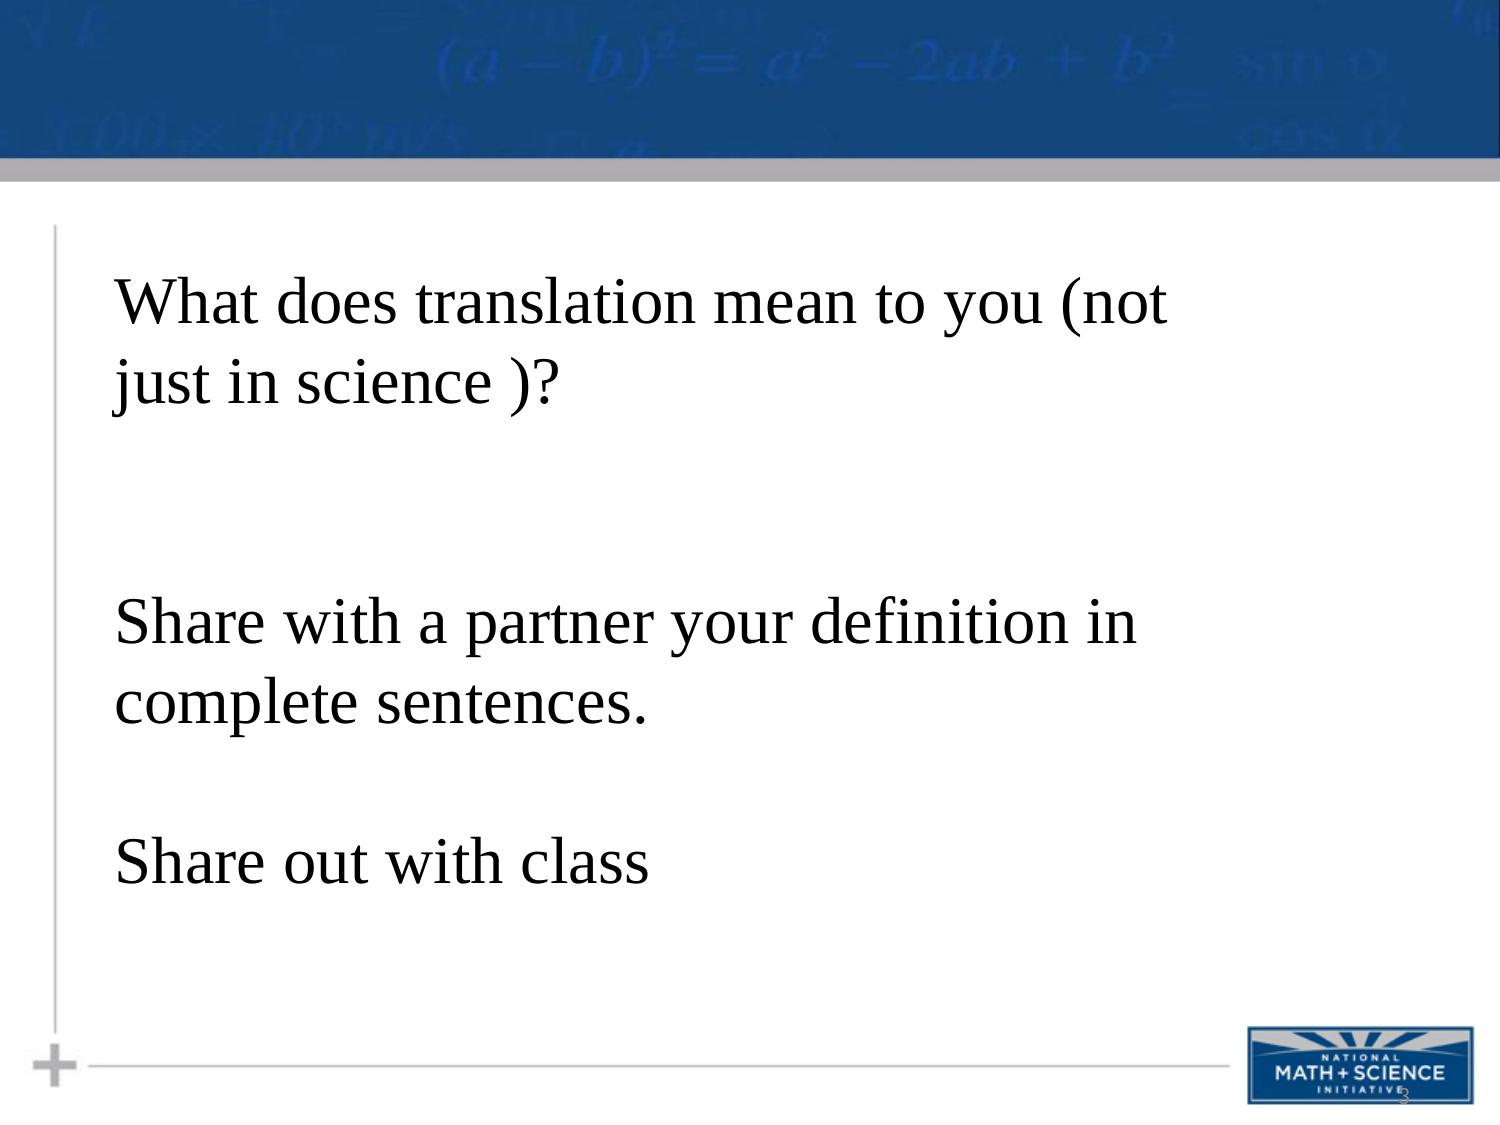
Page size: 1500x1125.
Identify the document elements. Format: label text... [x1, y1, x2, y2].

slide_number 3 [1074, 1065, 1425, 1125]
picture [0, 0, 1500, 1125]
text_box What does translation mean to you (not just in science )? Share with a partner your definition in complete sentences. Share out with class [99, 249, 1188, 1065]
